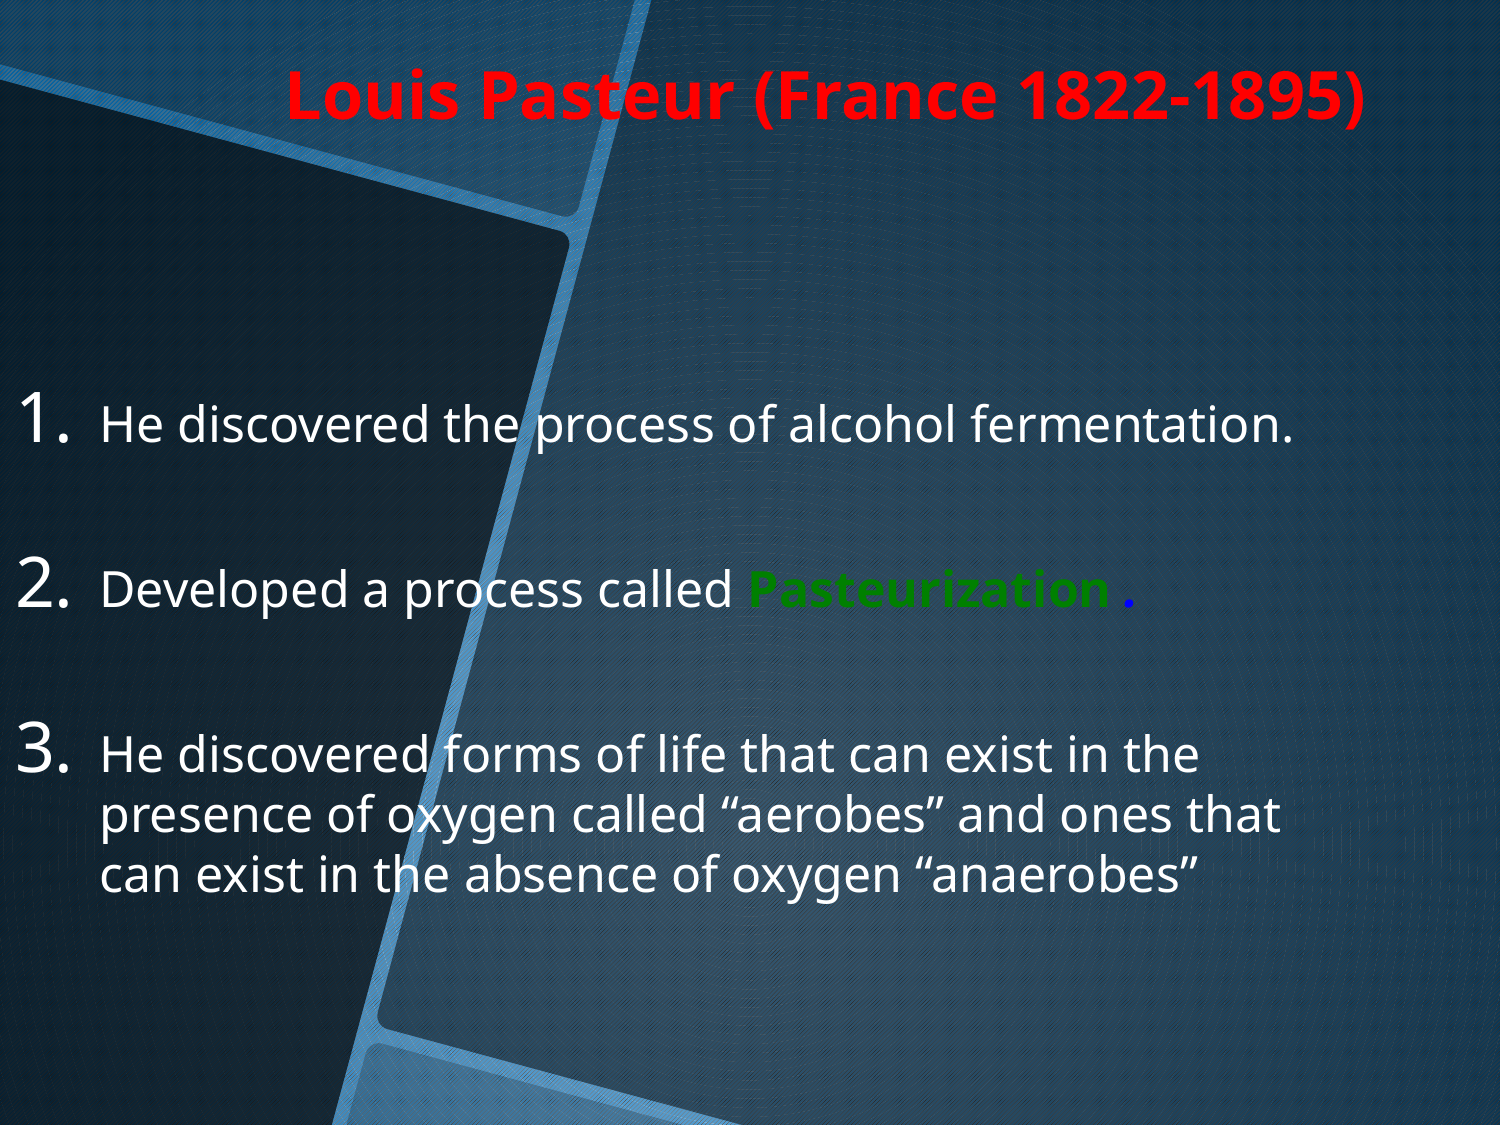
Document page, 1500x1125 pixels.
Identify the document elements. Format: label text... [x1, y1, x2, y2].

list He discovered the process of alcohol fermentation. Developed a process called Pasteurization . He discovered forms of life that can exist in the presence of oxygen called “aerobes” and ones that can exist in the absence of oxygen “anaerobes” [0, 317, 1382, 978]
title Louis Pasteur (France 1822-1895) [75, 45, 1382, 141]
